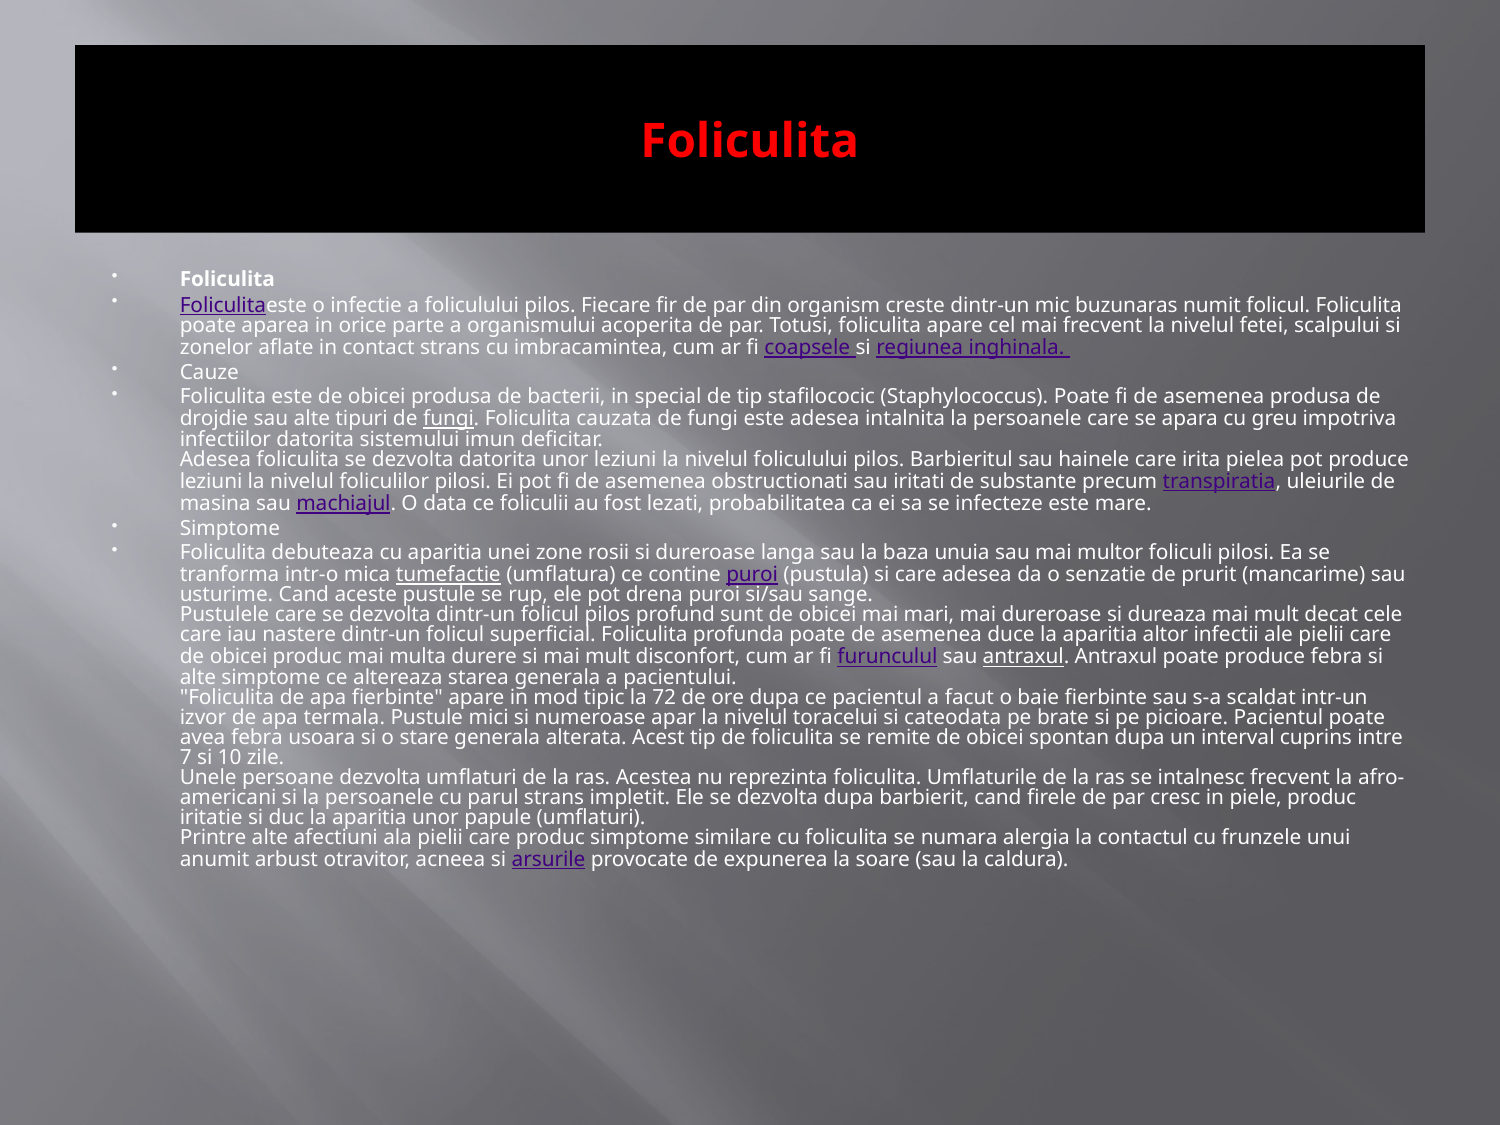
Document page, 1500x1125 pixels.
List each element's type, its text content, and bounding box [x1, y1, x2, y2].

list Foliculita Foliculitaeste o infectie a foliculului pilos. Fiecare fir de par din organism creste dintr-un mic buzunaras numit folicul. Foliculita poate aparea in orice parte a organismului acoperita de par. Totusi, foliculita apare cel mai frecvent la nivelul fetei, scalpului si zonelor aflate in contact strans cu imbracamintea, cum ar fi coapsele si regiunea inghinala. Cauze Foliculita este de obicei produsa de bacterii, in special de tip stafilococic (Staphylococcus). Poate fi de asemenea produsa de drojdie sau alte tipuri de fungi. Foliculita cauzata de fungi este adesea intalnita la persoanele care se apara cu greu impotriva infectiilor datorita sistemului imun deficitar. Adesea foliculita se dezvolta datorita unor leziuni la nivelul foliculului pilos. Barbieritul sau hainele care irita pielea pot produce leziuni la nivelul foliculilor pilosi. Ei pot fi de asemenea obstructionati sau iritati de substante precum transpiratia, uleiurile de masina sau machiajul. O data ce foliculii au fost lezati, probabilitatea ca ei sa se infecteze este mare. Simptome Foliculita debuteaza cu aparitia unei zone rosii si dureroase langa sau la baza unuia sau mai multor foliculi pilosi. Ea se tranforma intr-o mica tumefactie (umflatura) ce contine puroi (pustula) si care adesea da o senzatie de prurit (mancarime) sau usturime. Cand aceste pustule se rup, ele pot drena puroi si/sau sange. Pustulele care se dezvolta dintr-un folicul pilos profund sunt de obicei mai mari, mai dureroase si dureaza mai mult decat cele care iau nastere dintr-un folicul superficial. Foliculita profunda poate de asemenea duce la aparitia altor infectii ale pielii care de obicei produc mai multa durere si mai mult disconfort, cum ar fi furunculul sau antraxul. Antraxul poate produce febra si alte simptome ce altereaza starea generala a pacientului. "Foliculita de apa fierbinte" apare in mod tipic la 72 de ore dupa ce pacientul a facut o baie fierbinte sau s-a scaldat intr-un izvor de apa termala. Pustule mici si numeroase apar la nivelul toracelui si cateodata pe brate si pe picioare. Pacientul poate avea febra usoara si o stare generala alterata. Acest tip de foliculita se remite de obicei spontan dupa un interval cuprins intre 7 si 10 zile. Unele persoane dezvolta umflaturi de la ras. Acestea nu reprezinta foliculita. Umflaturile de la ras se intalnesc frecvent la afro-americani si la persoanele cu parul strans impletit. Ele se dezvolta dupa barbierit, cand firele de par cresc in piele, produc iritatie si duc la aparitia unor papule (umflaturi). Printre alte afectiuni ala pielii care produc simptome similare cu foliculita se numara alergia la contactul cu frunzele unui anumit arbust otravitor, acneea si arsurile provocate de expunerea la soare (sau la caldura). [74, 262, 1426, 1036]
title Foliculita [75, 45, 1425, 233]
